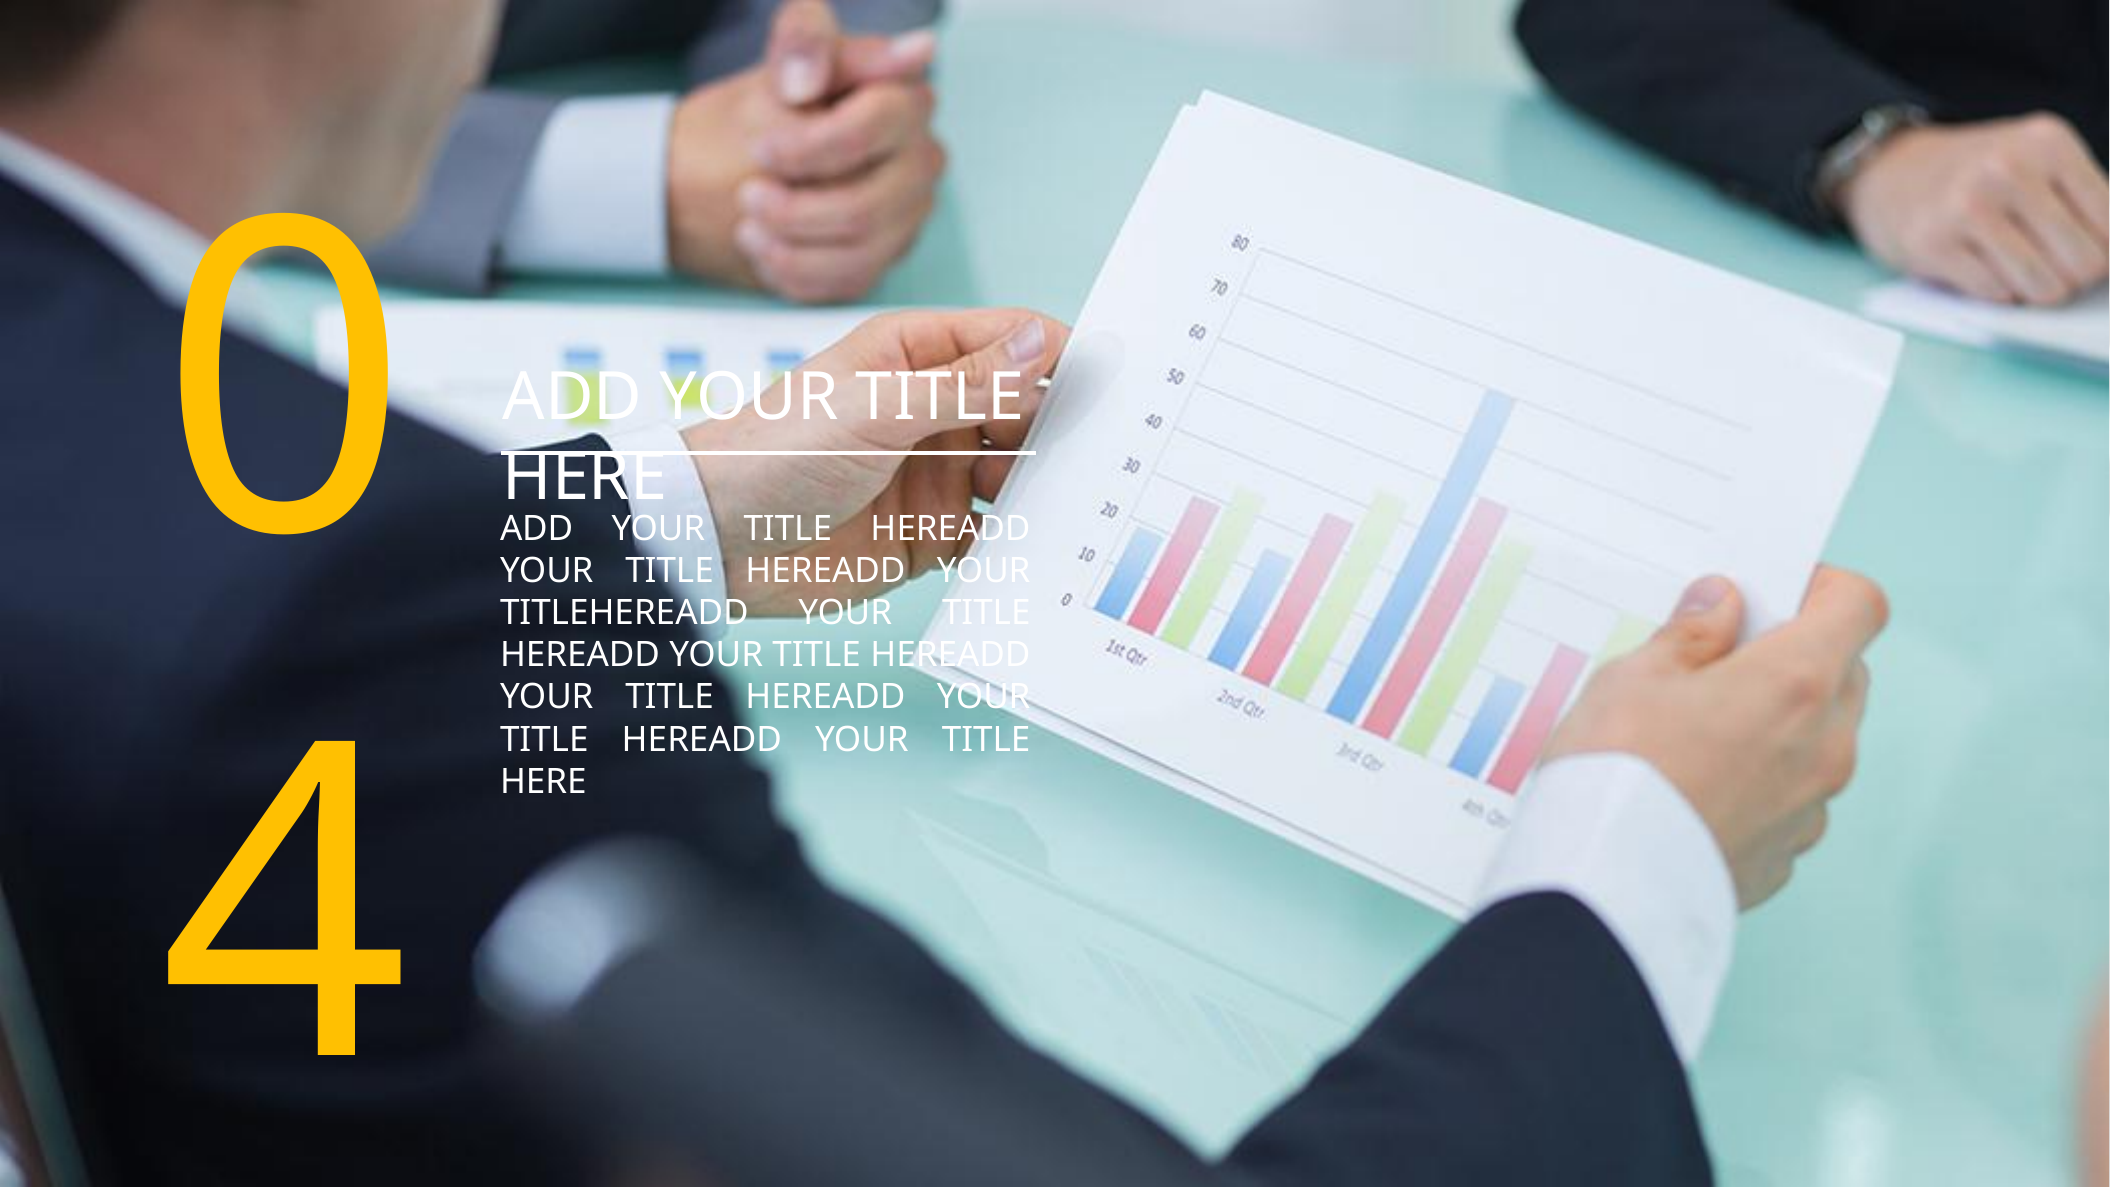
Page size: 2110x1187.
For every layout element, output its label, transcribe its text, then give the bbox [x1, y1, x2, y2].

text_box [0, 0, 2110, 1187]
text_box ADD YOUR TITLE HERE [487, 345, 1211, 520]
text_box ADD YOUR TITLE HEREADD YOUR TITLE HEREADD YOUR TITLEHEREADD YOUR TITLE HEREADD YOUR TITLE HEREADD YOUR TITLE HEREADD YOUR TITLE HEREADD YOUR TITLE HERE [485, 498, 1046, 808]
text_box 04 [145, 85, 675, 1150]
